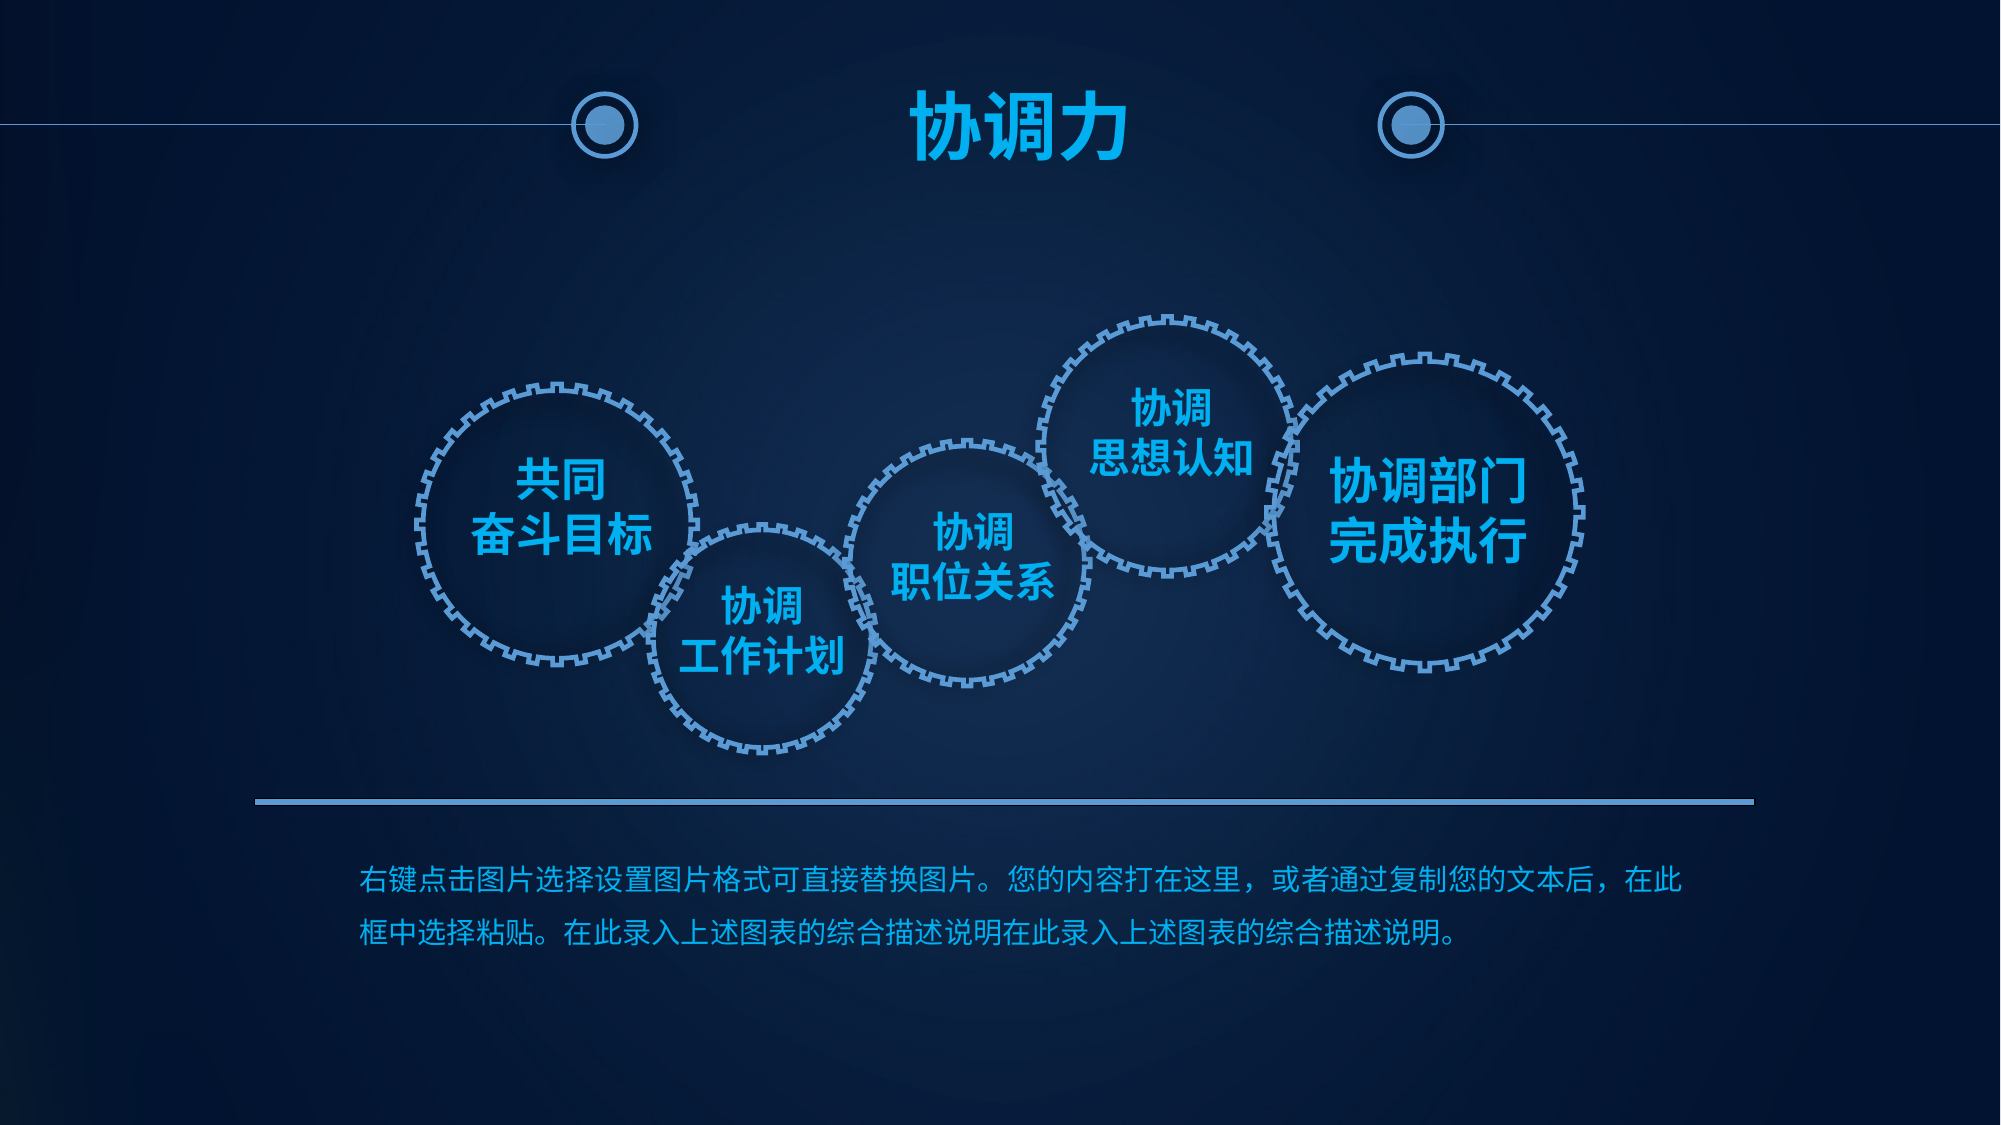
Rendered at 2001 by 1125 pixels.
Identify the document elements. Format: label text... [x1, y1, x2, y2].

text_box [1265, 352, 1585, 672]
text_box 协调 工作计划 [655, 572, 870, 688]
text_box [415, 382, 670, 667]
text_box [647, 614, 655, 664]
text_box [868, 439, 1033, 498]
text_box [870, 614, 1078, 687]
picture [0, 0, 2001, 1125]
text_box [254, 797, 1756, 807]
text_box [660, 688, 865, 755]
text_box [1081, 599, 1086, 610]
text_box [1036, 376, 1256, 578]
text_box [1280, 392, 1293, 428]
text_box [1063, 315, 1272, 374]
text_box 右键点击图片选择设置图片格式可直接替换图片。您的内容打在这里，或者通过复制您的文本后，在此框中选择粘贴。在此录入上述图表的综合描述说明在此录入上述图表的综合描述说明。 [344, 836, 1700, 957]
text_box 协调 职位关系 [866, 498, 1081, 614]
text_box 共同 奋斗目标 [454, 442, 669, 568]
text_box 协调部门 完成执行 [1311, 442, 1547, 577]
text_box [0, 93, 637, 157]
text_box [1081, 561, 1091, 595]
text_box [1379, 93, 2000, 157]
text_box 协调 思想认知 [1064, 374, 1280, 490]
text_box [843, 496, 866, 572]
text_box [671, 523, 833, 572]
text_box 协调力 [892, 72, 1148, 177]
text_box [669, 448, 699, 560]
